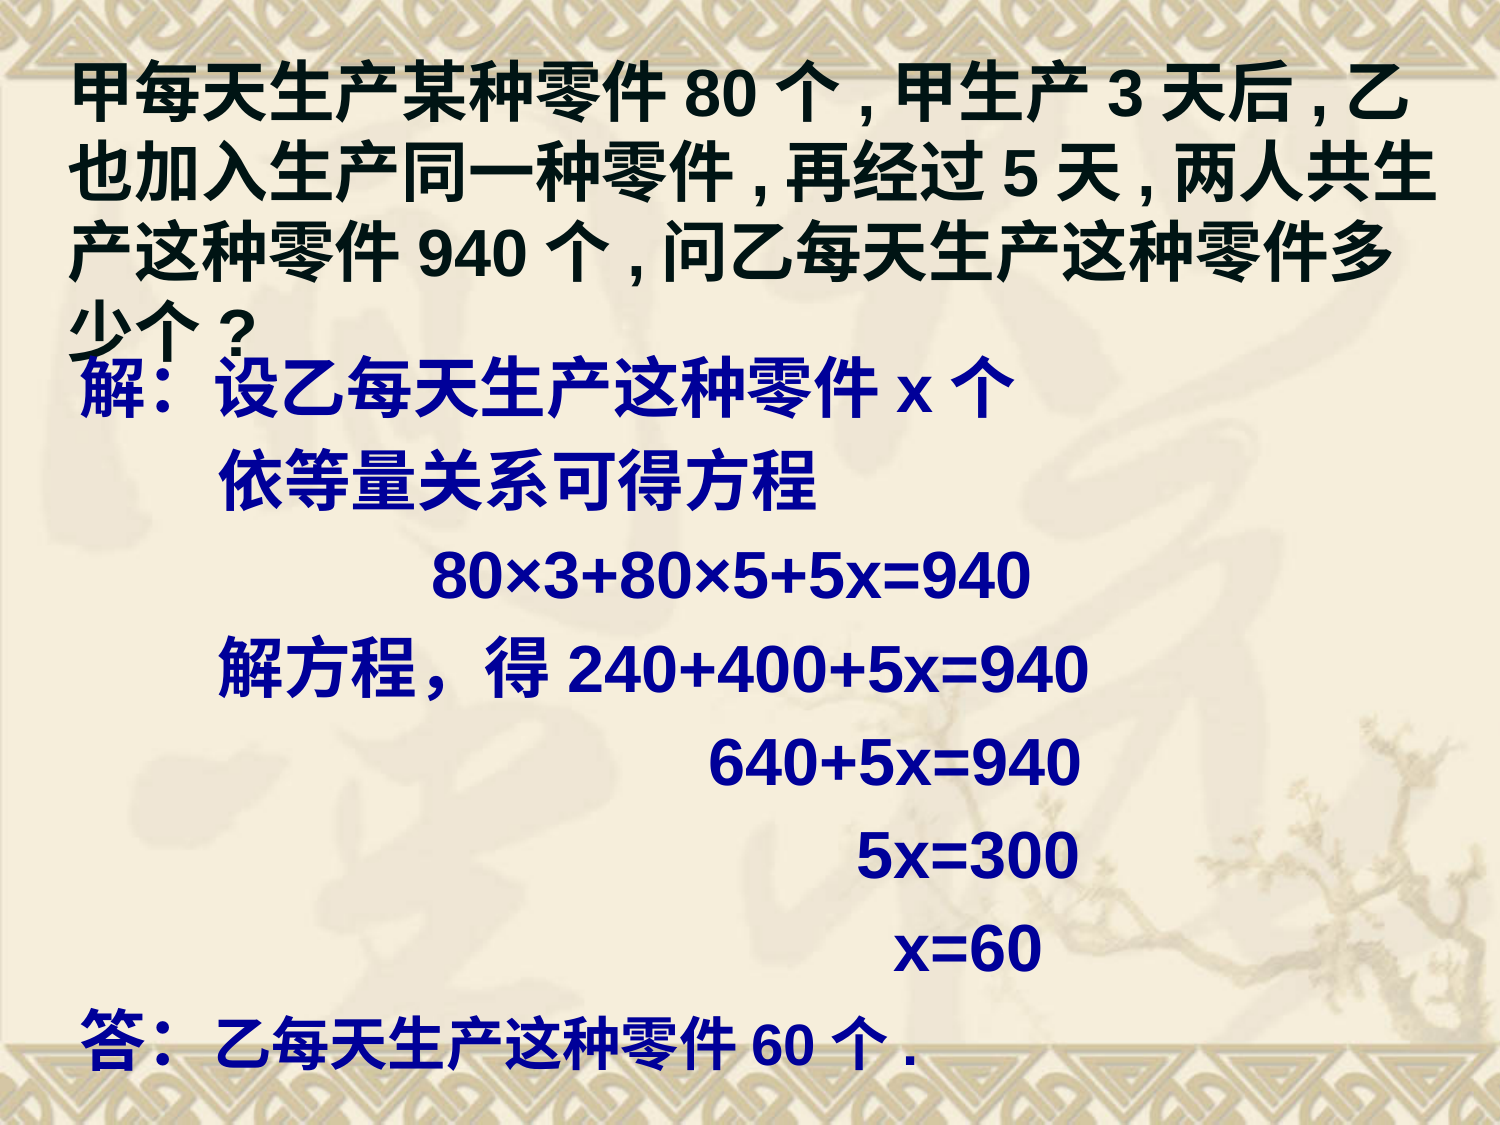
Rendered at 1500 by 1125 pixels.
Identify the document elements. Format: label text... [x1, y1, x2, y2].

picture [0, 0, 1500, 1125]
title 甲每天生产某种零件80个,甲生产3天后,乙也加入生产同一种零件,再经过5天,两人共生产这种零件940个,问乙每天生产这种零件多少个? [52, 77, 1463, 421]
list 解：设乙每天生产这种零件x个 依等量关系可得方程 80×3+80×5+5x=940 解方程，得240+400+5x=940 640+5x=940 5x=300 x=60 答：乙每天生产这种零件60个. [64, 337, 1467, 1125]
